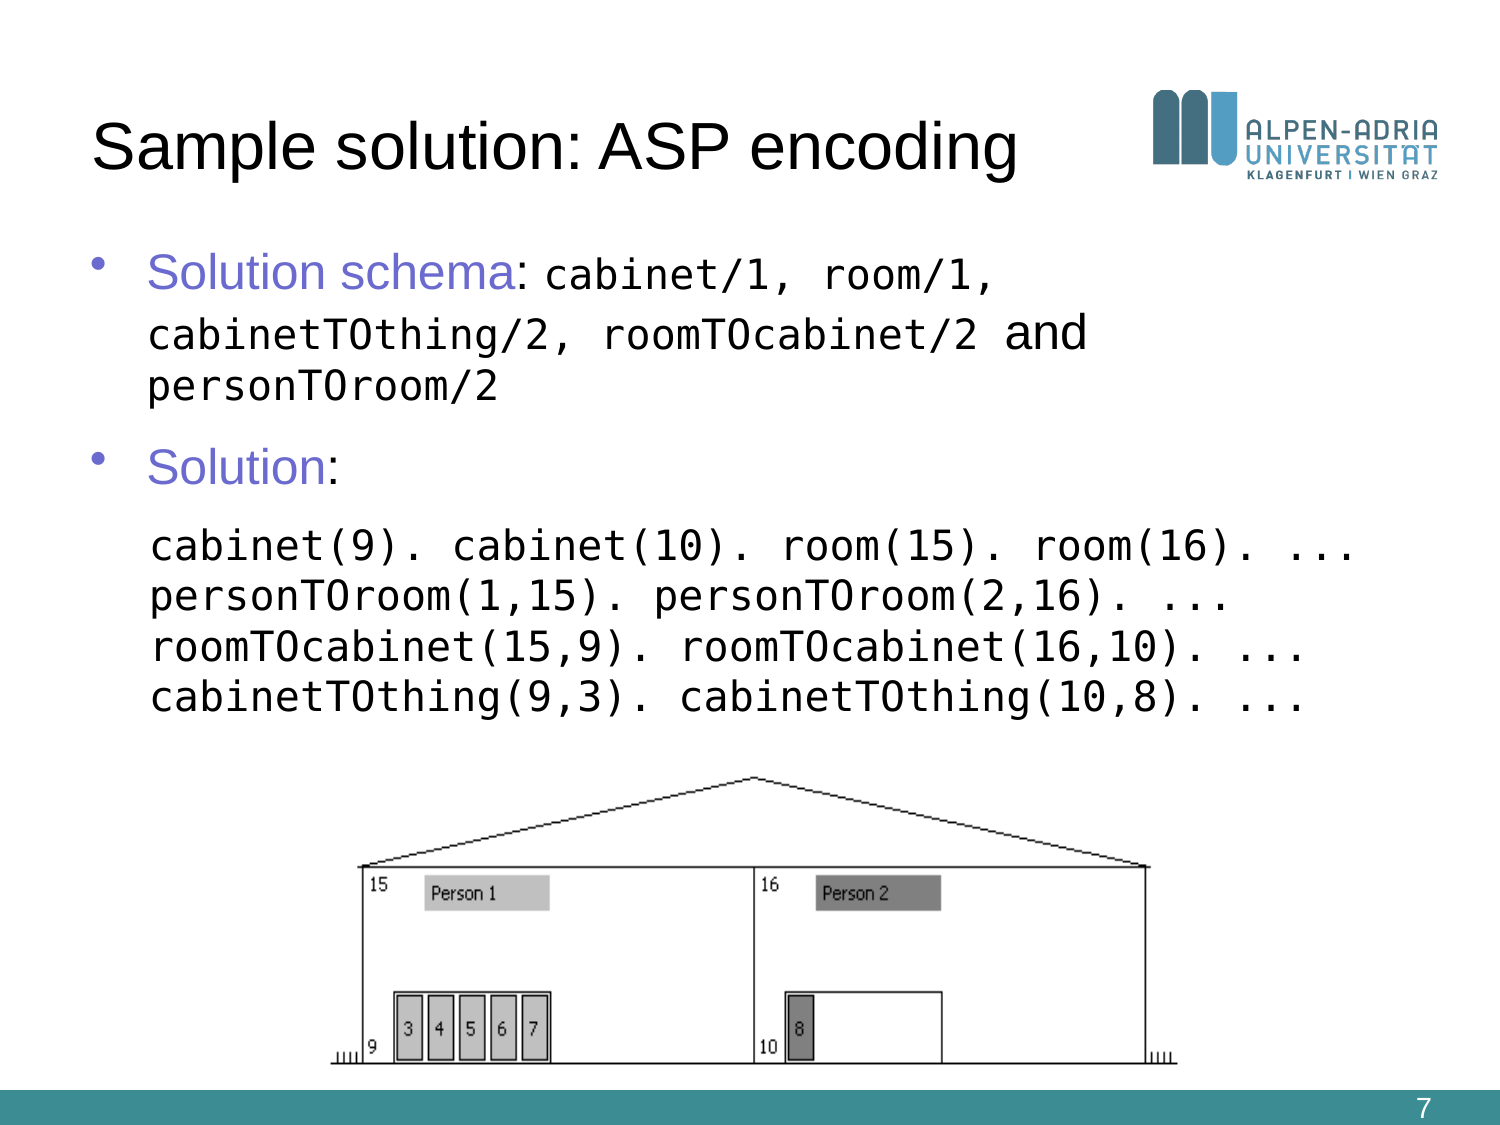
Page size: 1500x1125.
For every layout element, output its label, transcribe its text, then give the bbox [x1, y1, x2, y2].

picture [320, 763, 1185, 1088]
slide_number 7 [1352, 1082, 1447, 1123]
picture [1136, 90, 1456, 196]
title Sample solution: ASP encoding [76, 90, 1093, 196]
list Solution schema: cabinet/1, room/1, cabinetTOthing/2, roomTOcabinet/2 and personTOroom/2 Solution: cabinet(9). cabinet(10). room(15). room(16). ... personTOroom(1,15). personTOroom(2,16). ... roomTOcabinet(15,9). roomTOcabinet(16,10). ... cabinetTOthing(9,3). cabinetTOthing(10,8). ... [74, 231, 1412, 1000]
